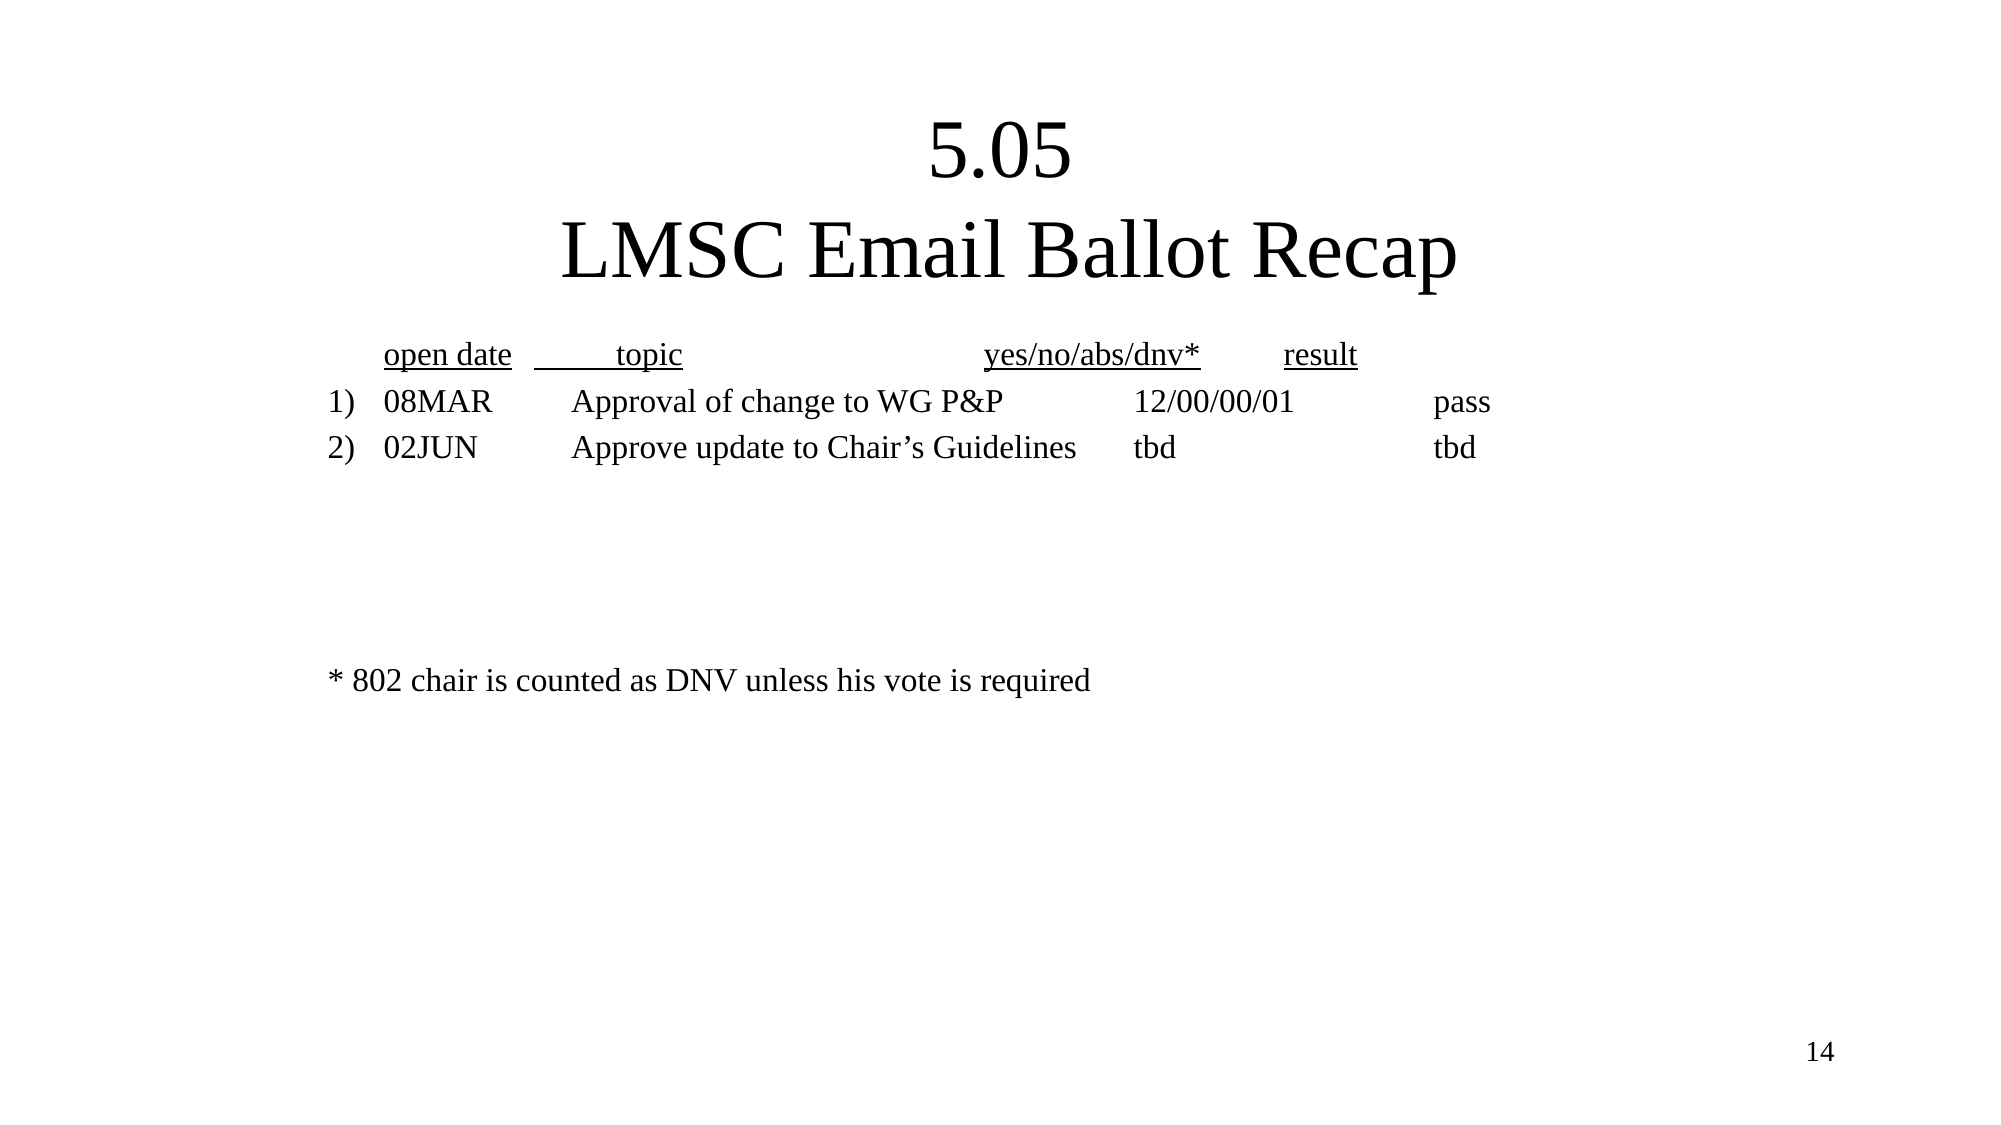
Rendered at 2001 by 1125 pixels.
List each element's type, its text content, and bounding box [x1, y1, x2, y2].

slide_number 14 [1433, 1024, 1851, 1101]
list open date topic yes/no/abs/dnv* result 08MAR Approval of change to WG P&P 12/00/00/01 pass 02JUN Approve update to Chair’s Guidelines tbd tbd * 802 chair is counted as DNV unless his vote is required [312, 324, 1688, 1001]
title 5.05 LMSC Email Ballot Recap [149, 99, 1851, 288]
